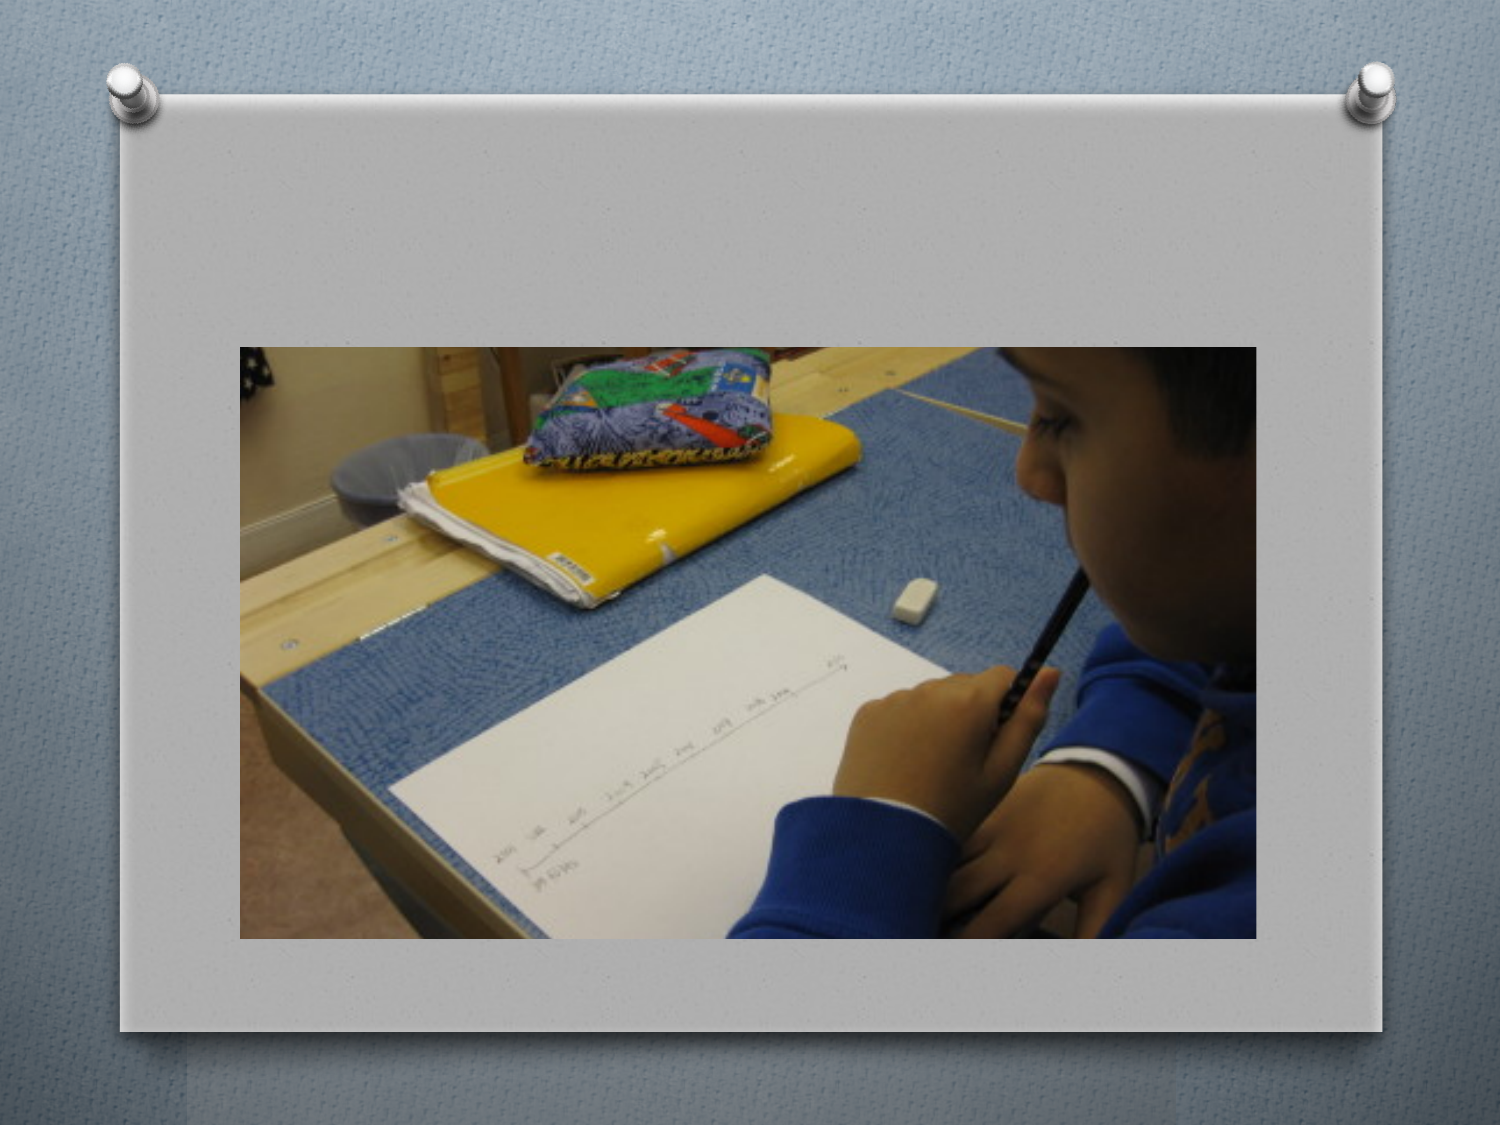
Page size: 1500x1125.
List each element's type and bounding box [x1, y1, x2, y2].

picture [75, 29, 198, 153]
picture [1317, 35, 1439, 156]
list [239, 347, 1257, 940]
